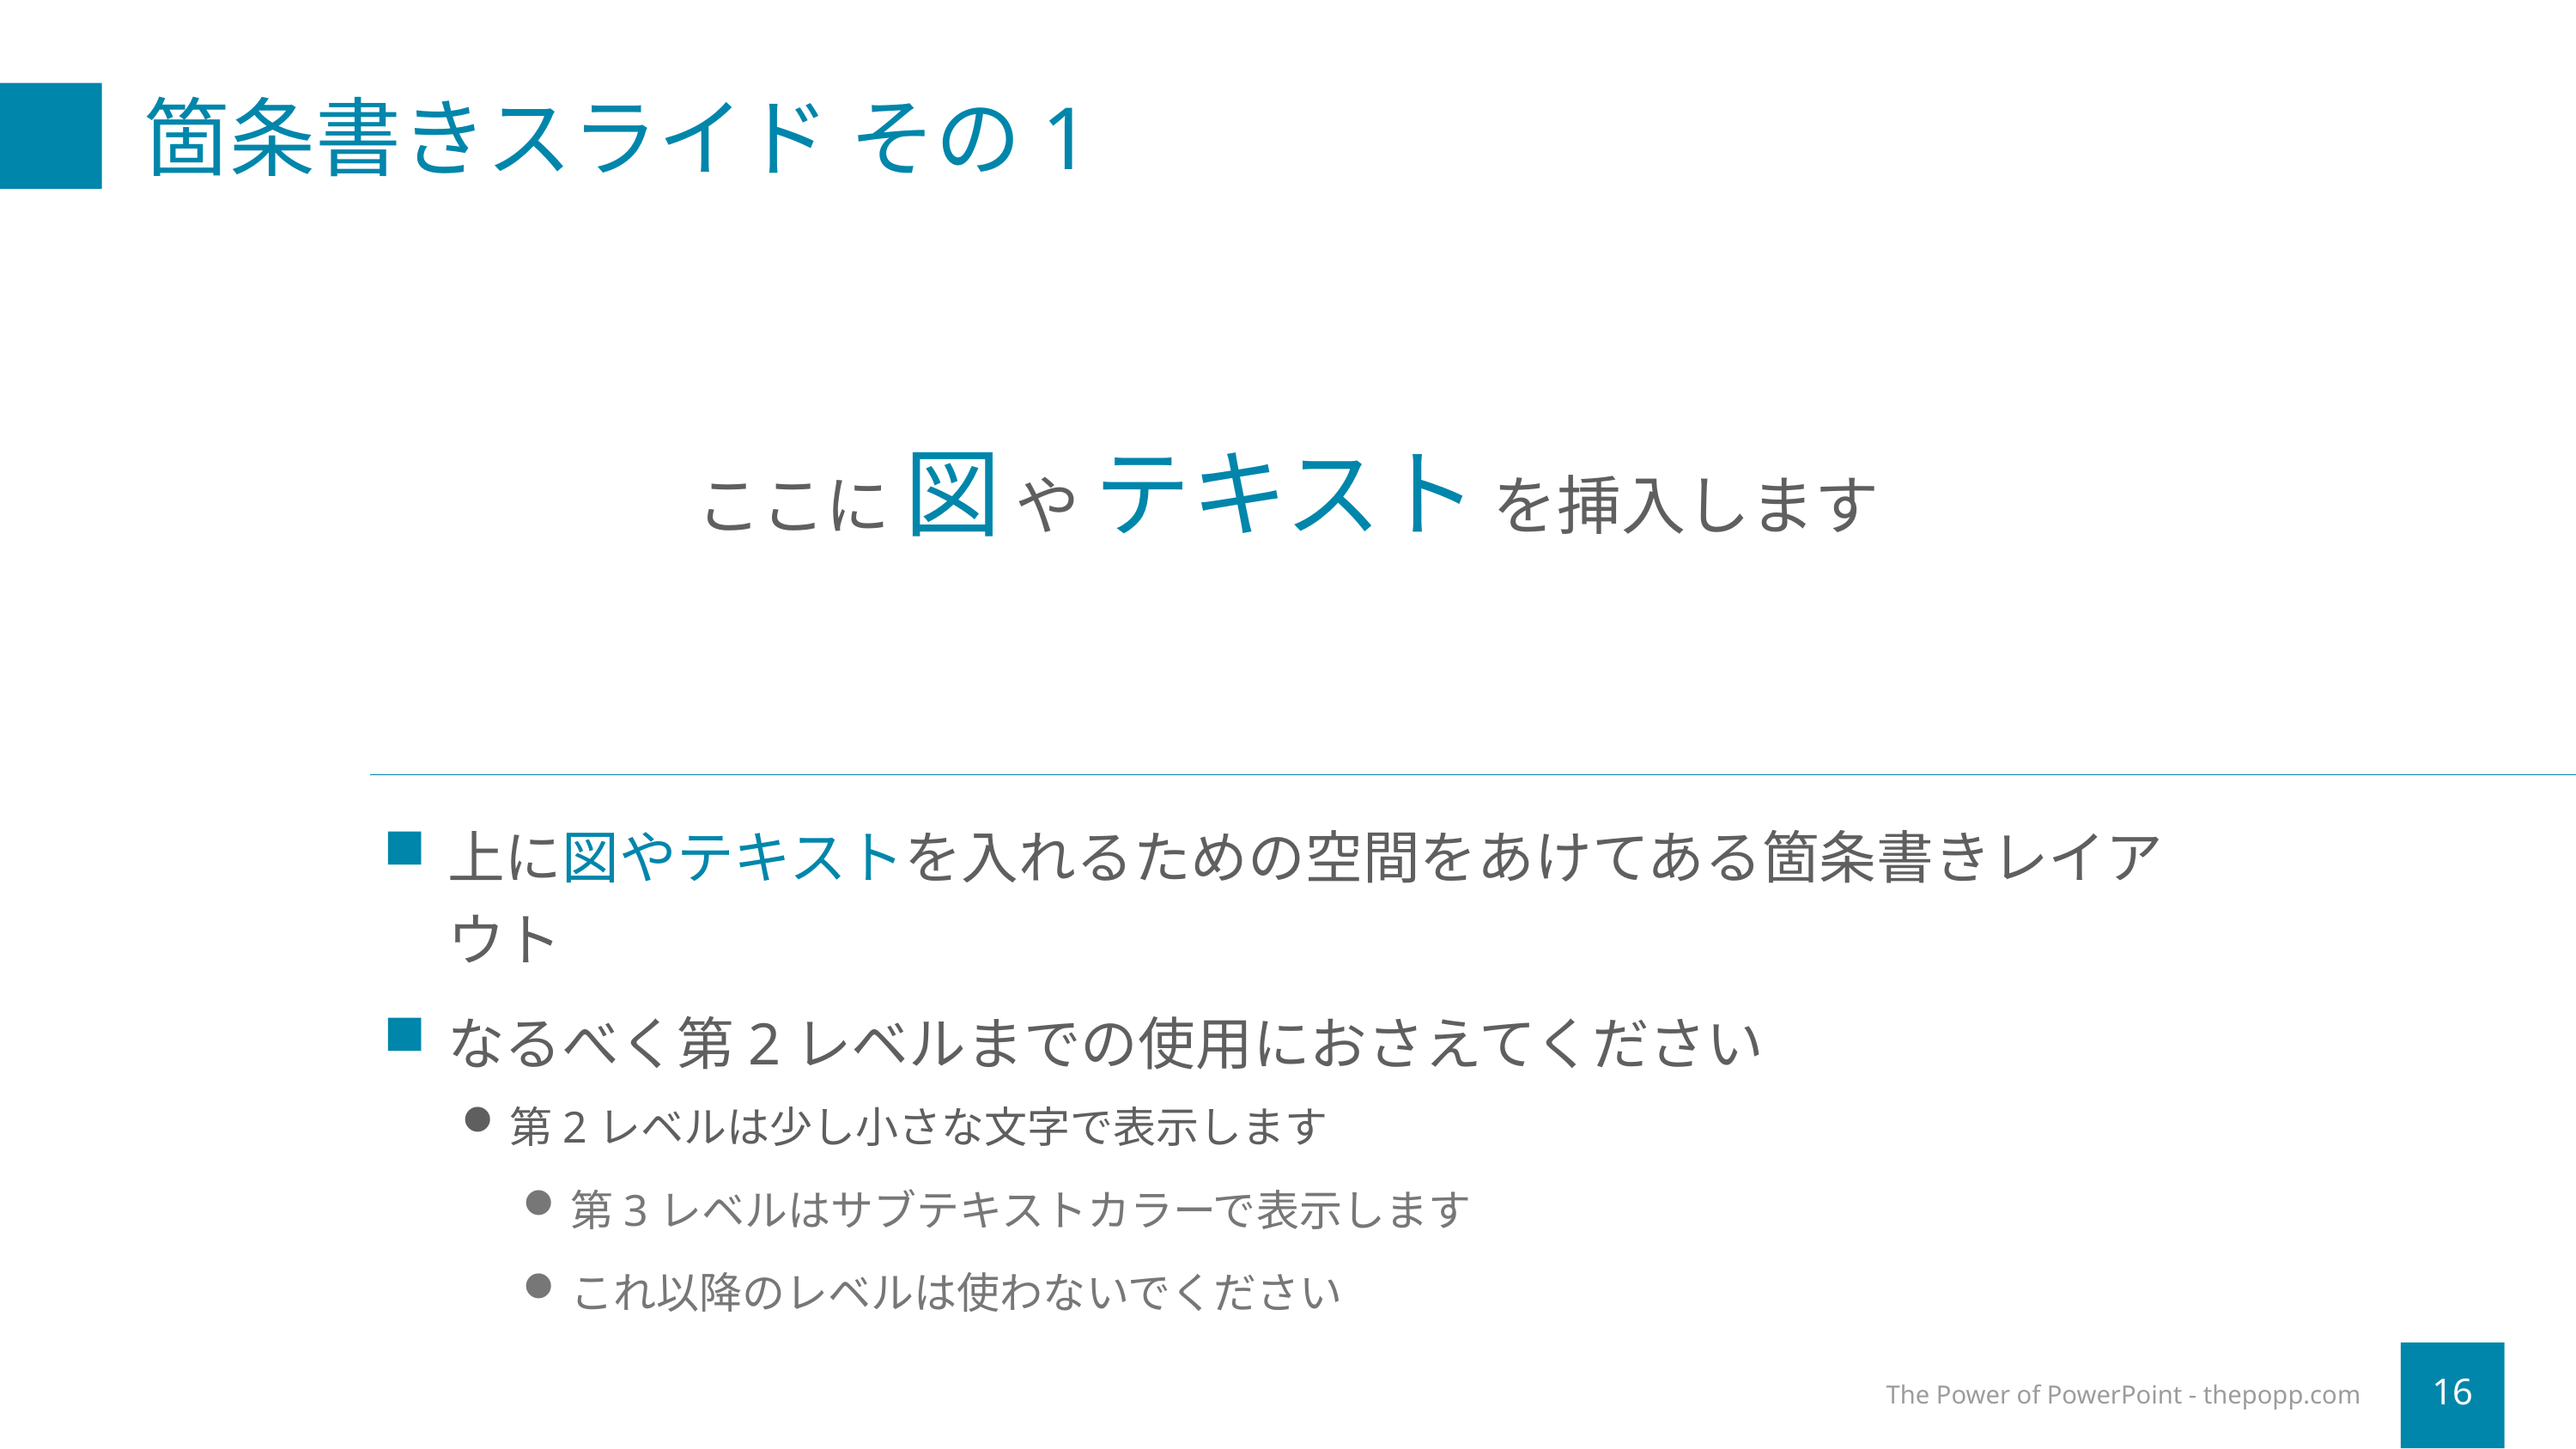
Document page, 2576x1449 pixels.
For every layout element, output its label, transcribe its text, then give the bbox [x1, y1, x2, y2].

text_box ここに 図 や テキスト を挿入します [684, 426, 1892, 555]
footer The Power of PowerPoint - thepopp.com [1504, 1355, 2374, 1433]
list 上に図やテキストを入れるための空間をあけてある箇条書きレイアウト なるべく第2レベルまでの使用におさえてください 第2レベルは少し小さな文字で表示します 第3レベルはサブテキストカラーで表示します これ以降のレベルは使わないでください [370, 801, 2206, 1281]
title 箇条書きスライド その1 [131, 66, 2482, 219]
slide_number 16 [2400, 1355, 2505, 1433]
